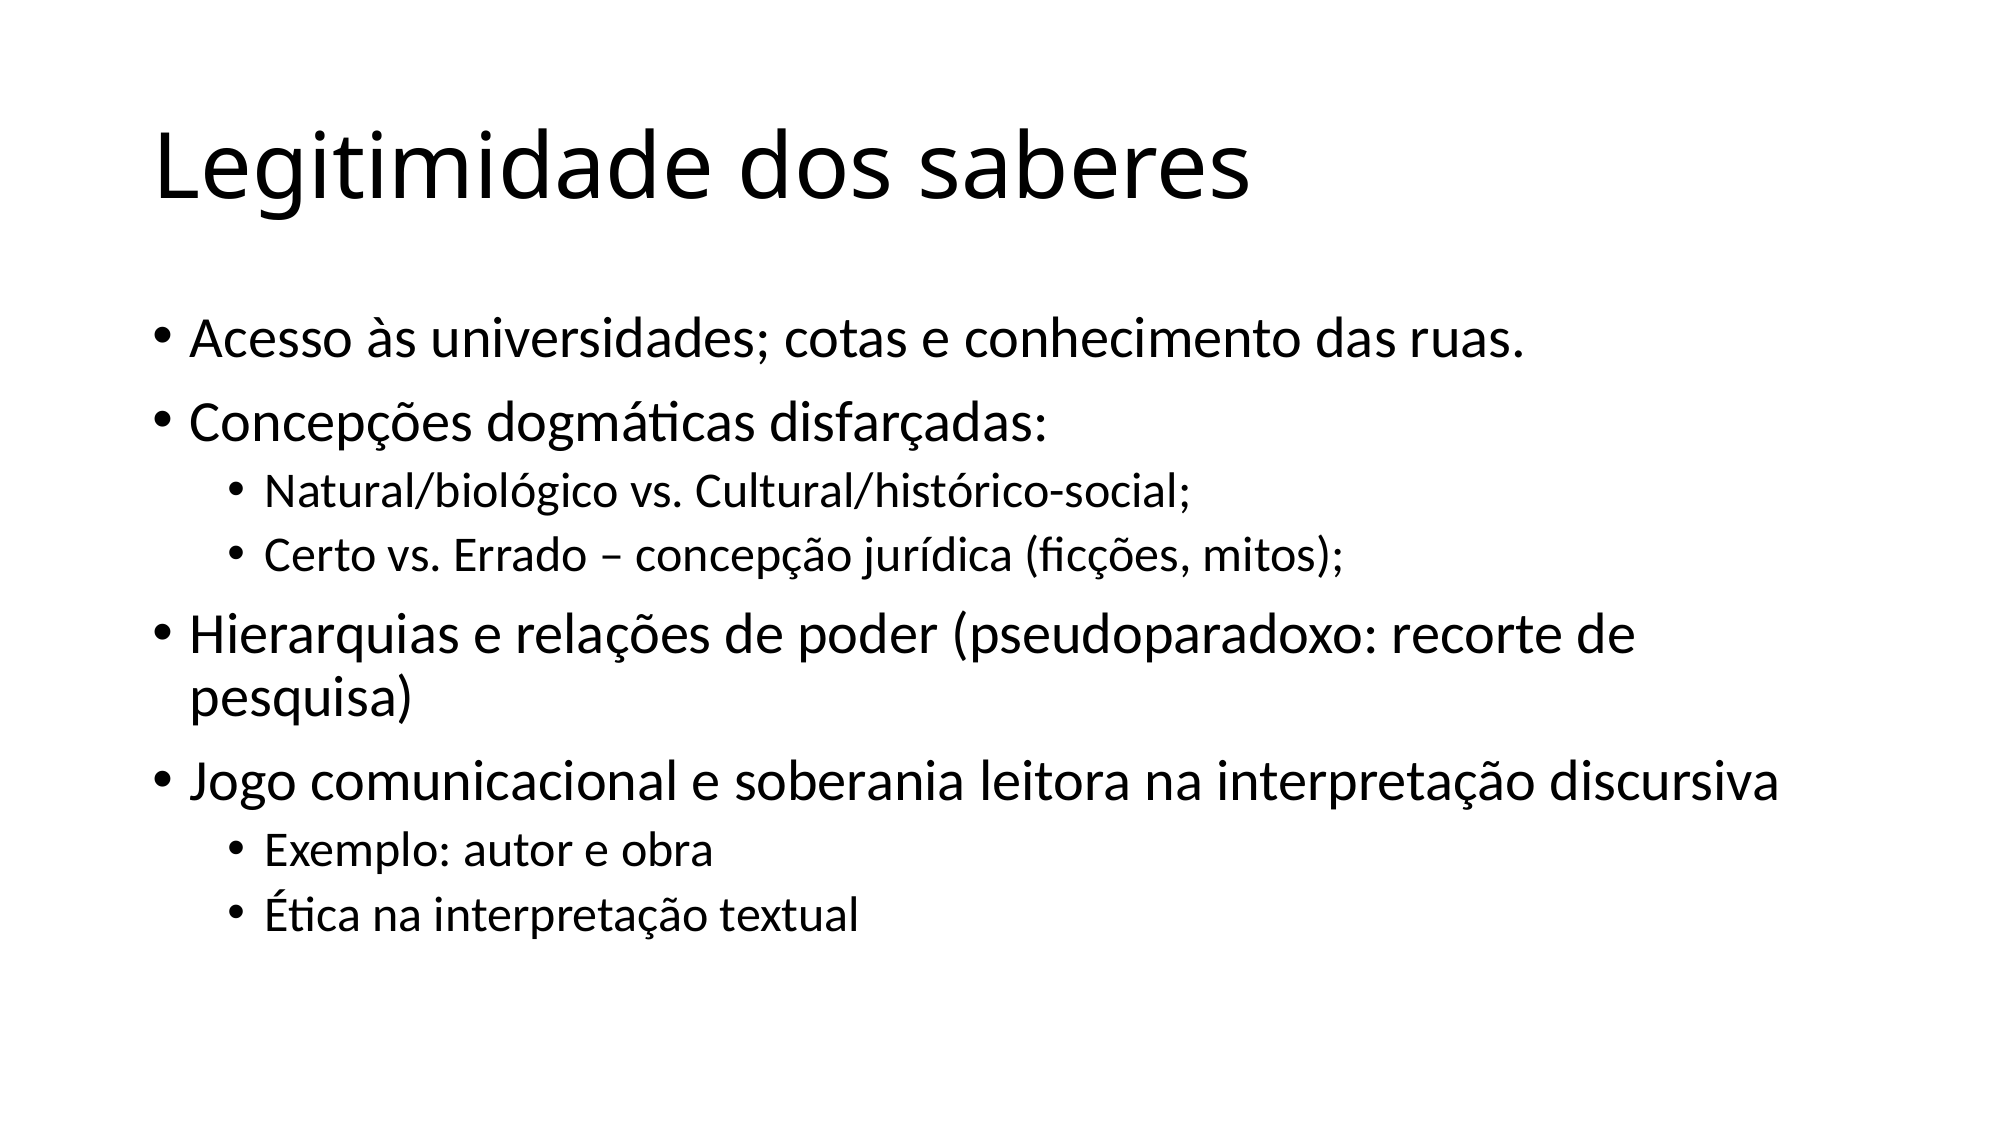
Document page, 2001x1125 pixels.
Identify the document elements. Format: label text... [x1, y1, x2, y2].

title Legitimidade dos saberes [137, 59, 1863, 278]
list Acesso às universidades; cotas e conhecimento das ruas. Concepções dogmáticas disfarçadas: Natural/biológico vs. Cultural/histórico-social; Certo vs. Errado – concepção jurídica (ficções, mitos); Hierarquias e relações de poder (pseudoparadoxo: recorte de pesquisa) Jogo comunicacional e soberania leitora na interpretação discursiva Exemplo: autor e obra Ética na interpretação textual [137, 299, 1863, 1014]
